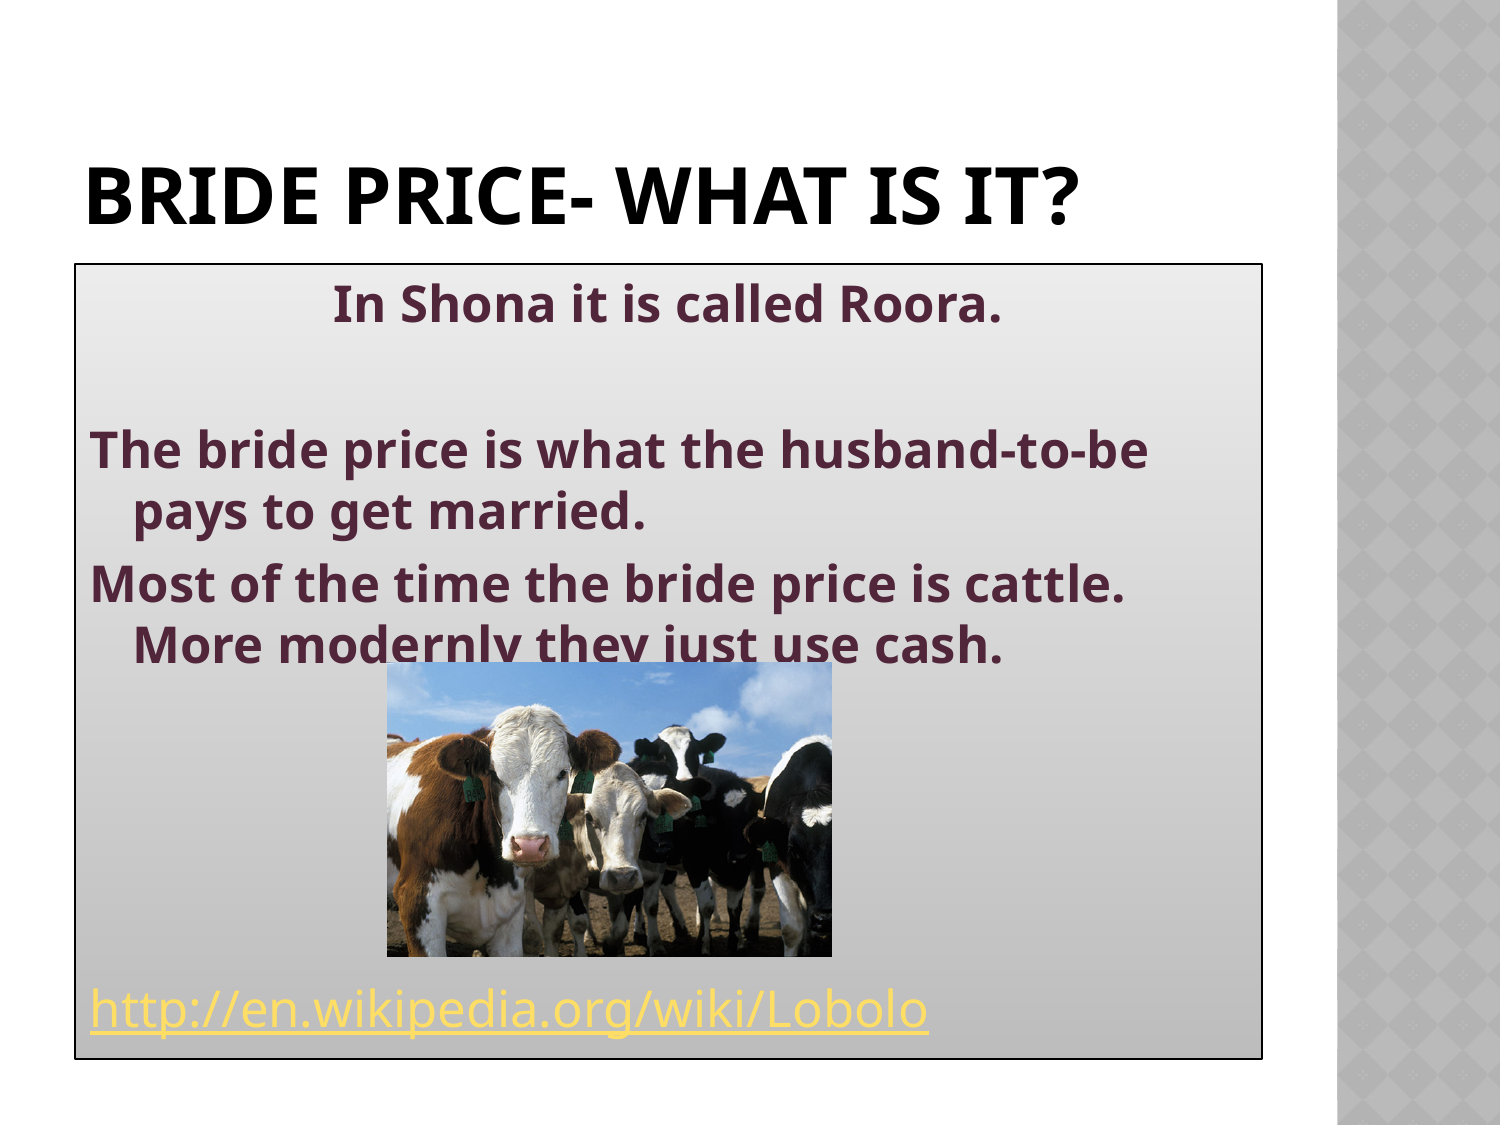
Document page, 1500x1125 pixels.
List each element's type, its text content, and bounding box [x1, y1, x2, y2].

title Bride price- What is it? [75, 52, 1263, 240]
list In Shona it is called Roora. The bride price is what the husband-to-be pays to get married. Most of the time the bride price is cattle. More modernly they just use cash. http://en.wikipedia.org/wiki/Lobolo [74, 263, 1263, 1060]
picture [387, 662, 832, 957]
